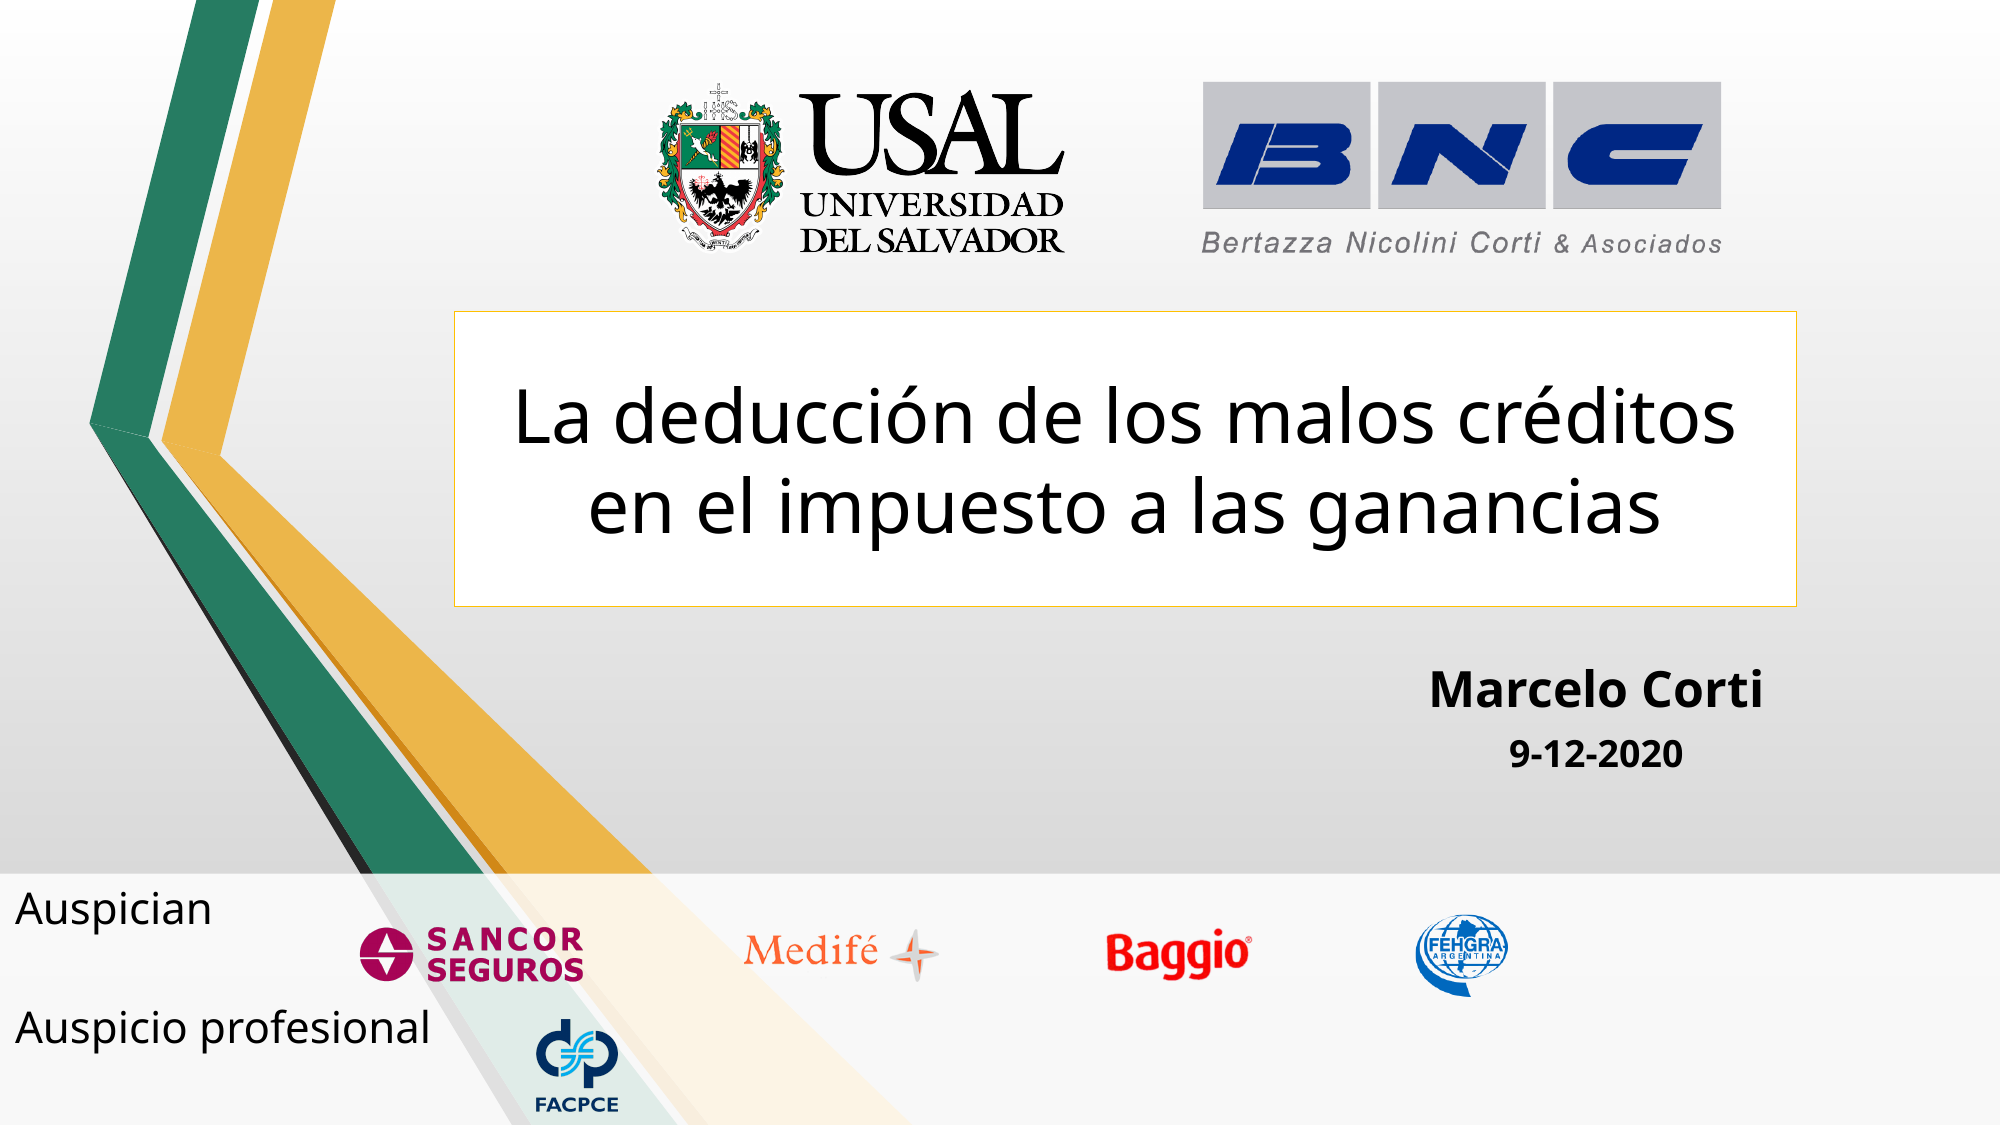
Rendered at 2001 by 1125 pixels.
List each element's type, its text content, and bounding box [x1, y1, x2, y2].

title La deducción de los malos créditos en el impuesto a las ganancias [454, 311, 1797, 607]
picture [730, 885, 950, 1017]
picture [350, 894, 592, 1014]
picture [536, 1019, 618, 1112]
text_box Marcelo Corti 9-12-2020 [1396, 657, 1797, 808]
picture [1322, 885, 1606, 1027]
picture [1093, 868, 1262, 1037]
picture [654, 80, 1065, 261]
picture [1188, 56, 1739, 275]
